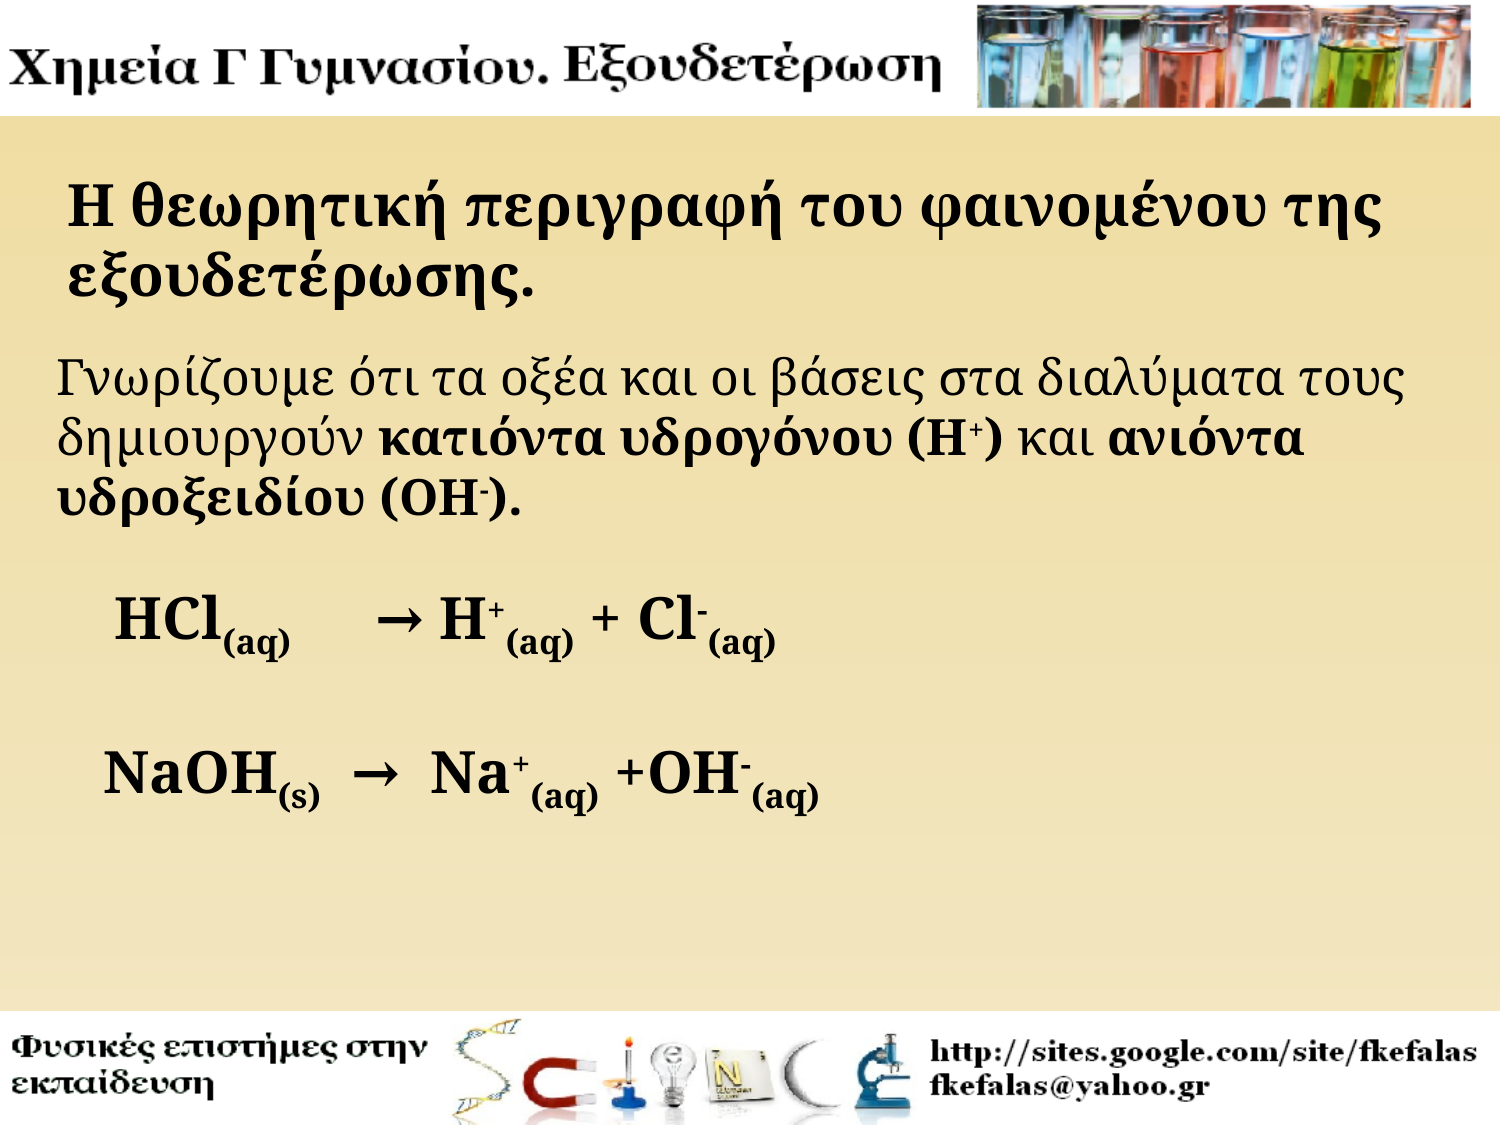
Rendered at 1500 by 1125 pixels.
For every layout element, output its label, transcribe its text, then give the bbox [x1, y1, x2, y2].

picture [0, 0, 1500, 116]
text_box → H+(aq) + Cl-(aq) [360, 574, 807, 669]
text_box → Na+(aq) +OH-(aq) [336, 727, 1093, 823]
text_box HCl(aq) [100, 574, 337, 669]
text_box Η θεωρητική περιγραφή του φαινομένου της εξουδετέρωσης. [53, 160, 1436, 316]
text_box NaOH(s) [88, 727, 336, 823]
picture [0, 1011, 1500, 1125]
text_box Γνωρίζουμε ότι τα οξέα και οι βάσεις στα διαλύματα τους δημιουργούν κατιόντα υδρογόνου (Η+) και ανιόντα υδροξειδίου (ΟΗ-). [41, 338, 1424, 533]
